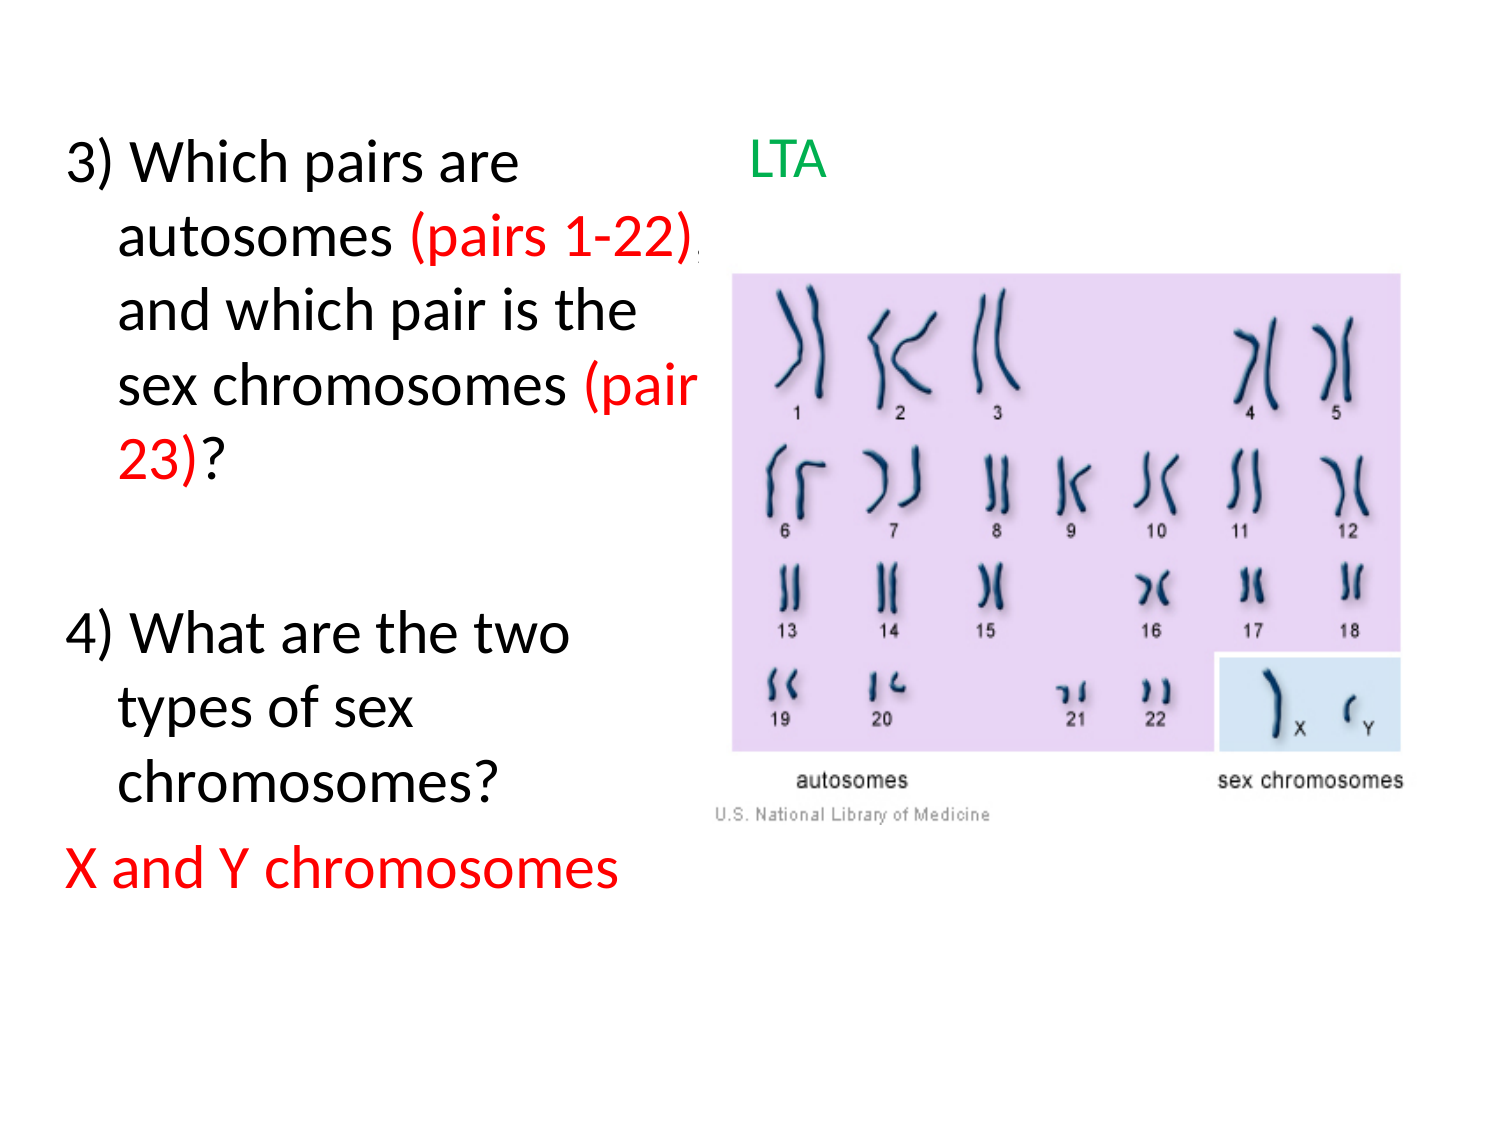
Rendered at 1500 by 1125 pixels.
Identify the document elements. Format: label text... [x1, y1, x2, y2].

list 3) Which pairs are autosomes (pairs 1-22), and which pair is the sex chromosomes (pair 23)? 4) What are the two types of sex chromosomes? X and Y chromosomes [50, 112, 734, 913]
picture [699, 249, 1438, 826]
text_box LTA [734, 111, 843, 197]
